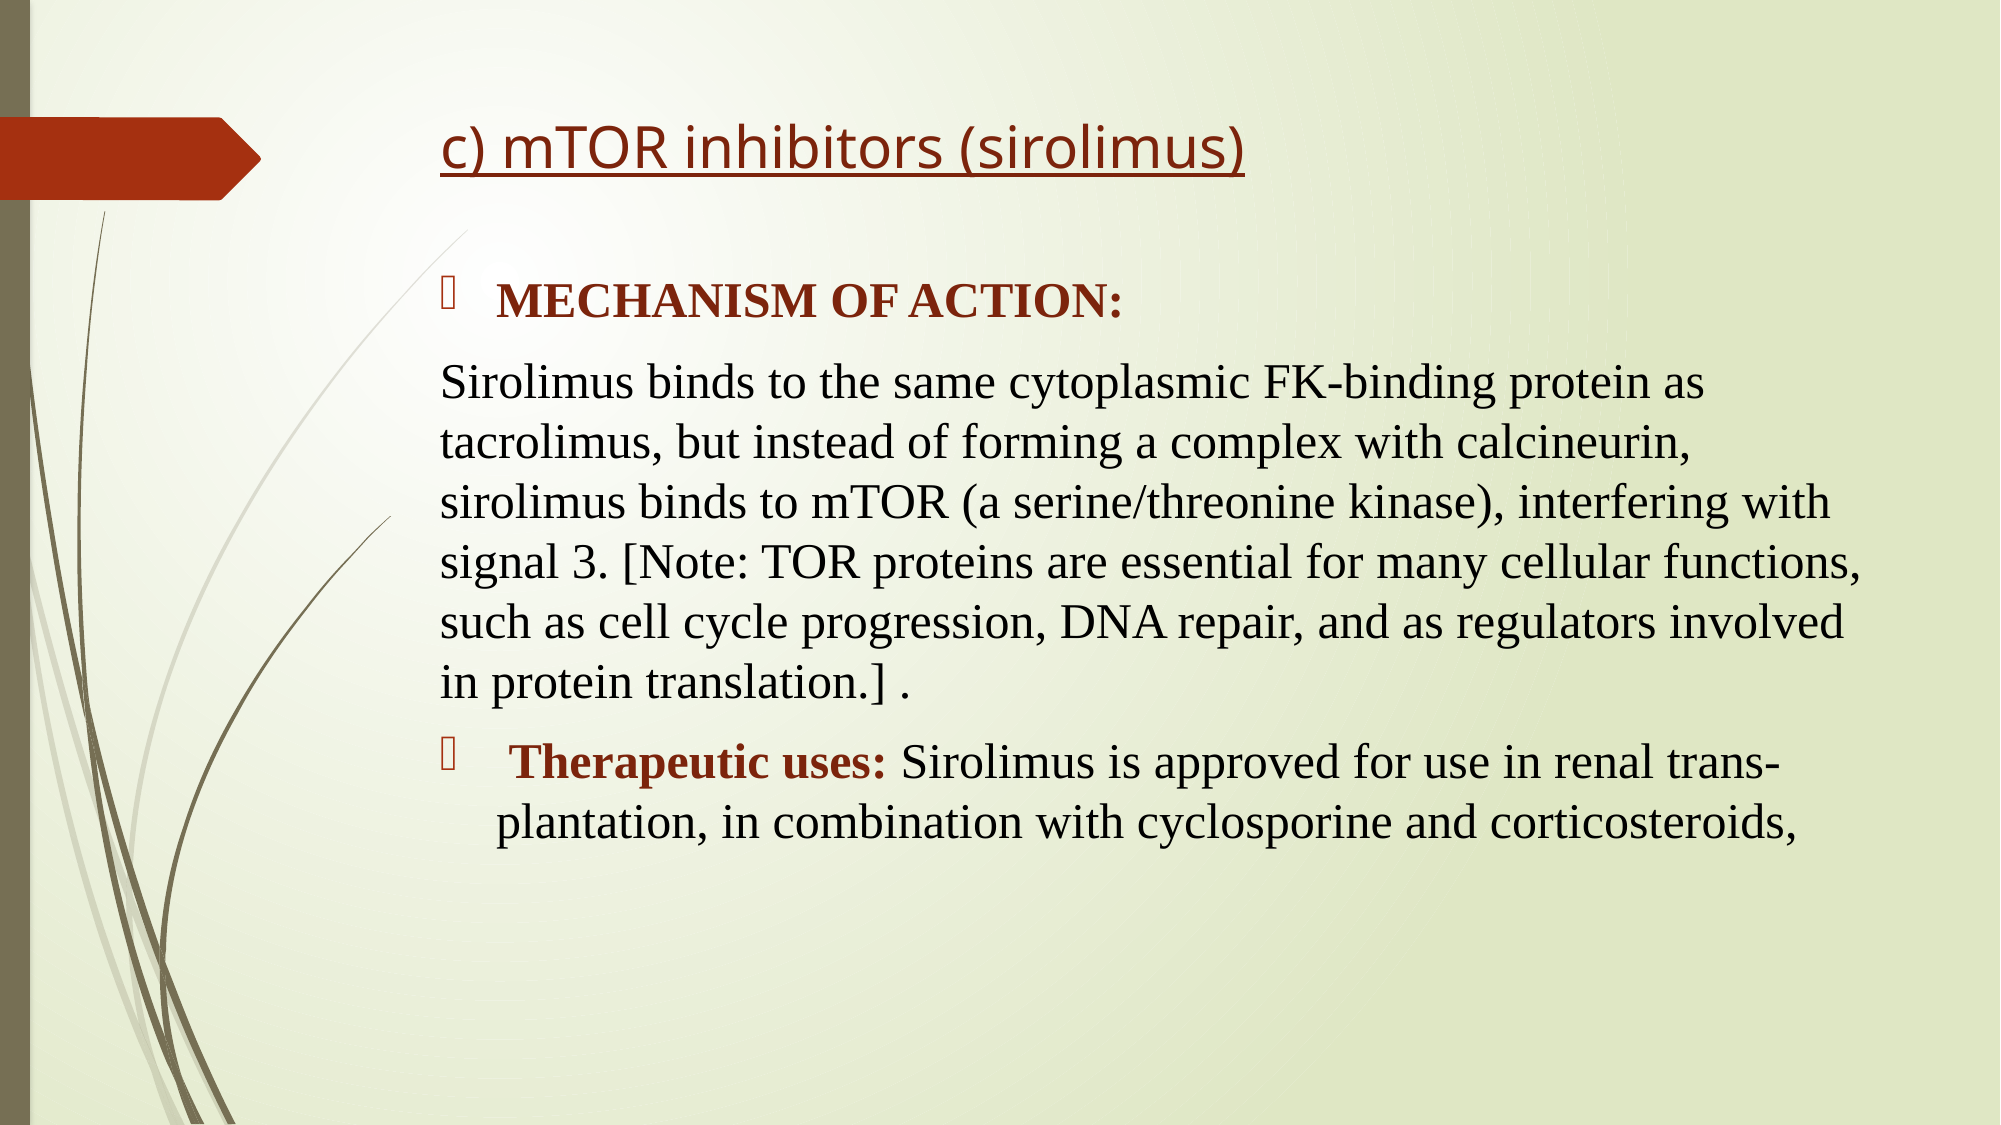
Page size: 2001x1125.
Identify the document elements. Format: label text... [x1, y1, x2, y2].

title c) mTOR inhibitors (sirolimus) [425, 102, 1888, 259]
list MECHANISM OF ACTION: Sirolimus binds to the same cytoplasmic FK-binding protein as tacrolimus, but instead of forming a complex with calcineurin, sirolimus binds to mTOR (a serine/threonine kinase), interfering with signal 3. [Note: TOR proteins are essential for many cellular functions, such as cell cycle progression, DNA repair, and as regulators involved in protein translation.] . Therapeutic uses: Sirolimus is approved for use in renal trans- plantation, in combination with cyclosporine and corticosteroids, [424, 259, 1888, 970]
